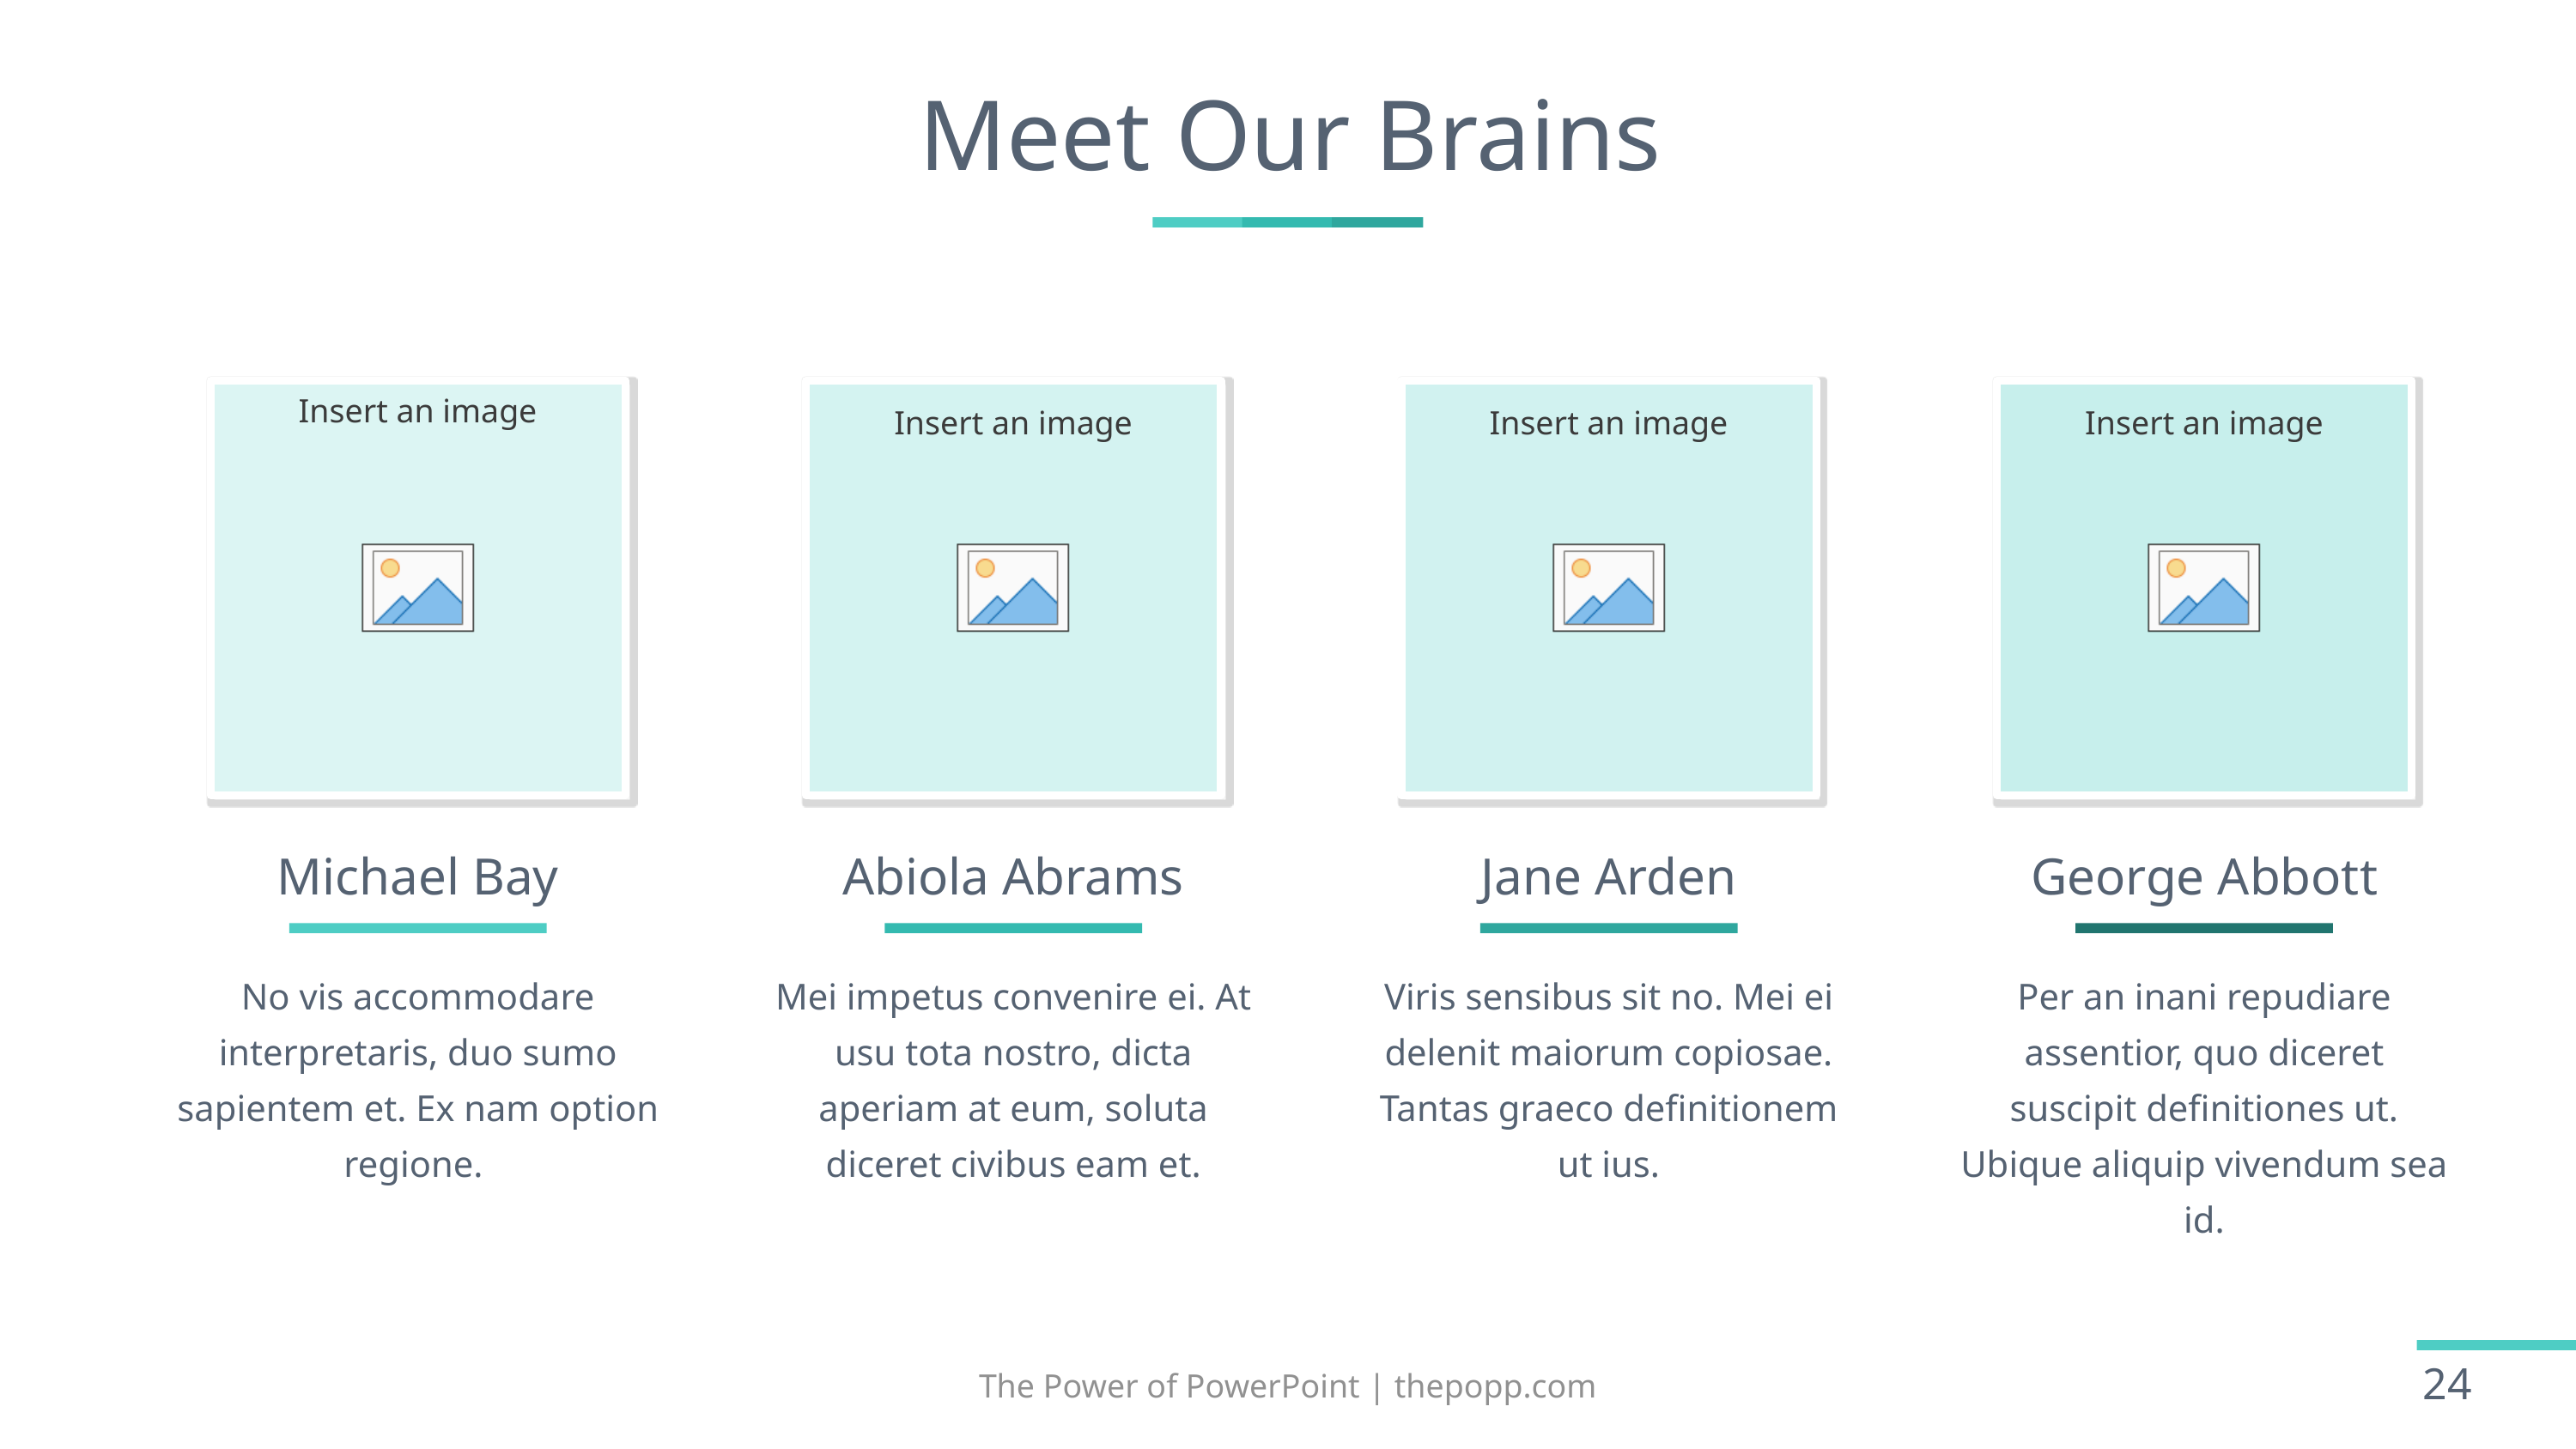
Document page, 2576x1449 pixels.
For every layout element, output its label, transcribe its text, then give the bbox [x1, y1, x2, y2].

picture [214, 385, 622, 791]
list Mei impetus convenire ei. At usu tota nostro, dicta aperiam at eum, soluta diceret civibus eam et. [753, 955, 1273, 1197]
title Meet Our Brains [69, 49, 2512, 230]
list Viris sensibus sit no. Mei ei delenit maiorum copiosae. Tantas graeco definitionem ut ius. [1349, 955, 1869, 1197]
picture [1405, 385, 1813, 791]
list Jane Arden [1349, 822, 1869, 928]
list Per an inani repudiare assentior, quo diceret suscipit definitiones ut. Ubique aliquip vivendum sea id. [1944, 955, 2464, 1197]
list No vis accommodare interpretaris, duo sumo sapientem et. Ex nam option regione. [158, 955, 678, 1197]
slide_number 24 [2409, 1351, 2576, 1421]
footer The Power of PowerPoint | thepopp.com [853, 1349, 1723, 1427]
list Abiola Abrams [753, 822, 1273, 928]
list Michael Bay [158, 822, 678, 928]
list George Abbott [1944, 822, 2464, 928]
picture [2001, 385, 2408, 791]
picture [810, 385, 1218, 791]
